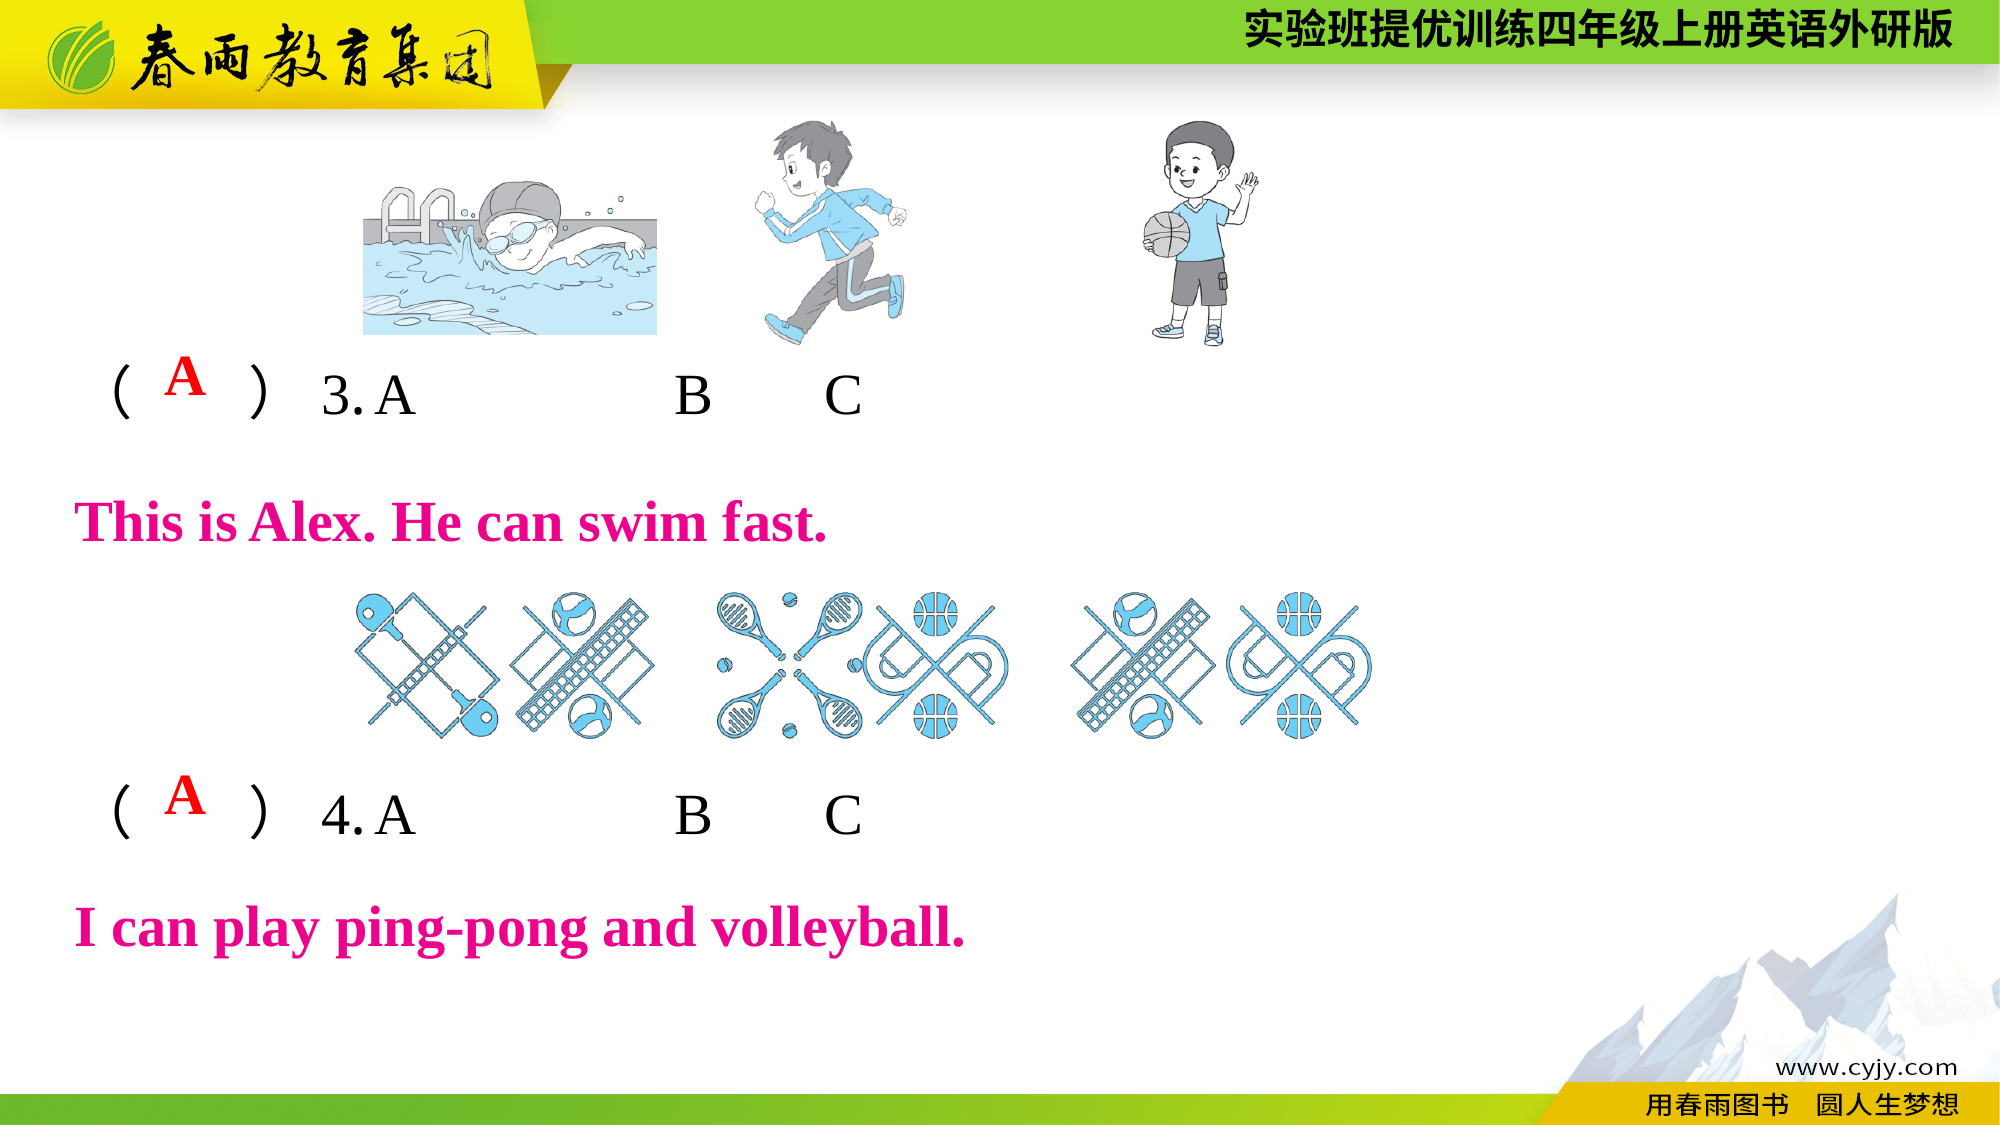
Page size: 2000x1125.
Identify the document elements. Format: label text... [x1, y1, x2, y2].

list （ ）3. A B C （ ）4. A B C [59, 561, 1944, 846]
text_box A [149, 748, 222, 834]
text_box A [149, 329, 222, 415]
picture [0, 0, 2000, 1125]
list （ ）3. A B C （ ）4. A B C [59, 313, 1944, 440]
text_box I can play ping-pong and volleyball. [59, 846, 1944, 966]
text_box This is Alex. He can swim fast. [59, 440, 1944, 561]
